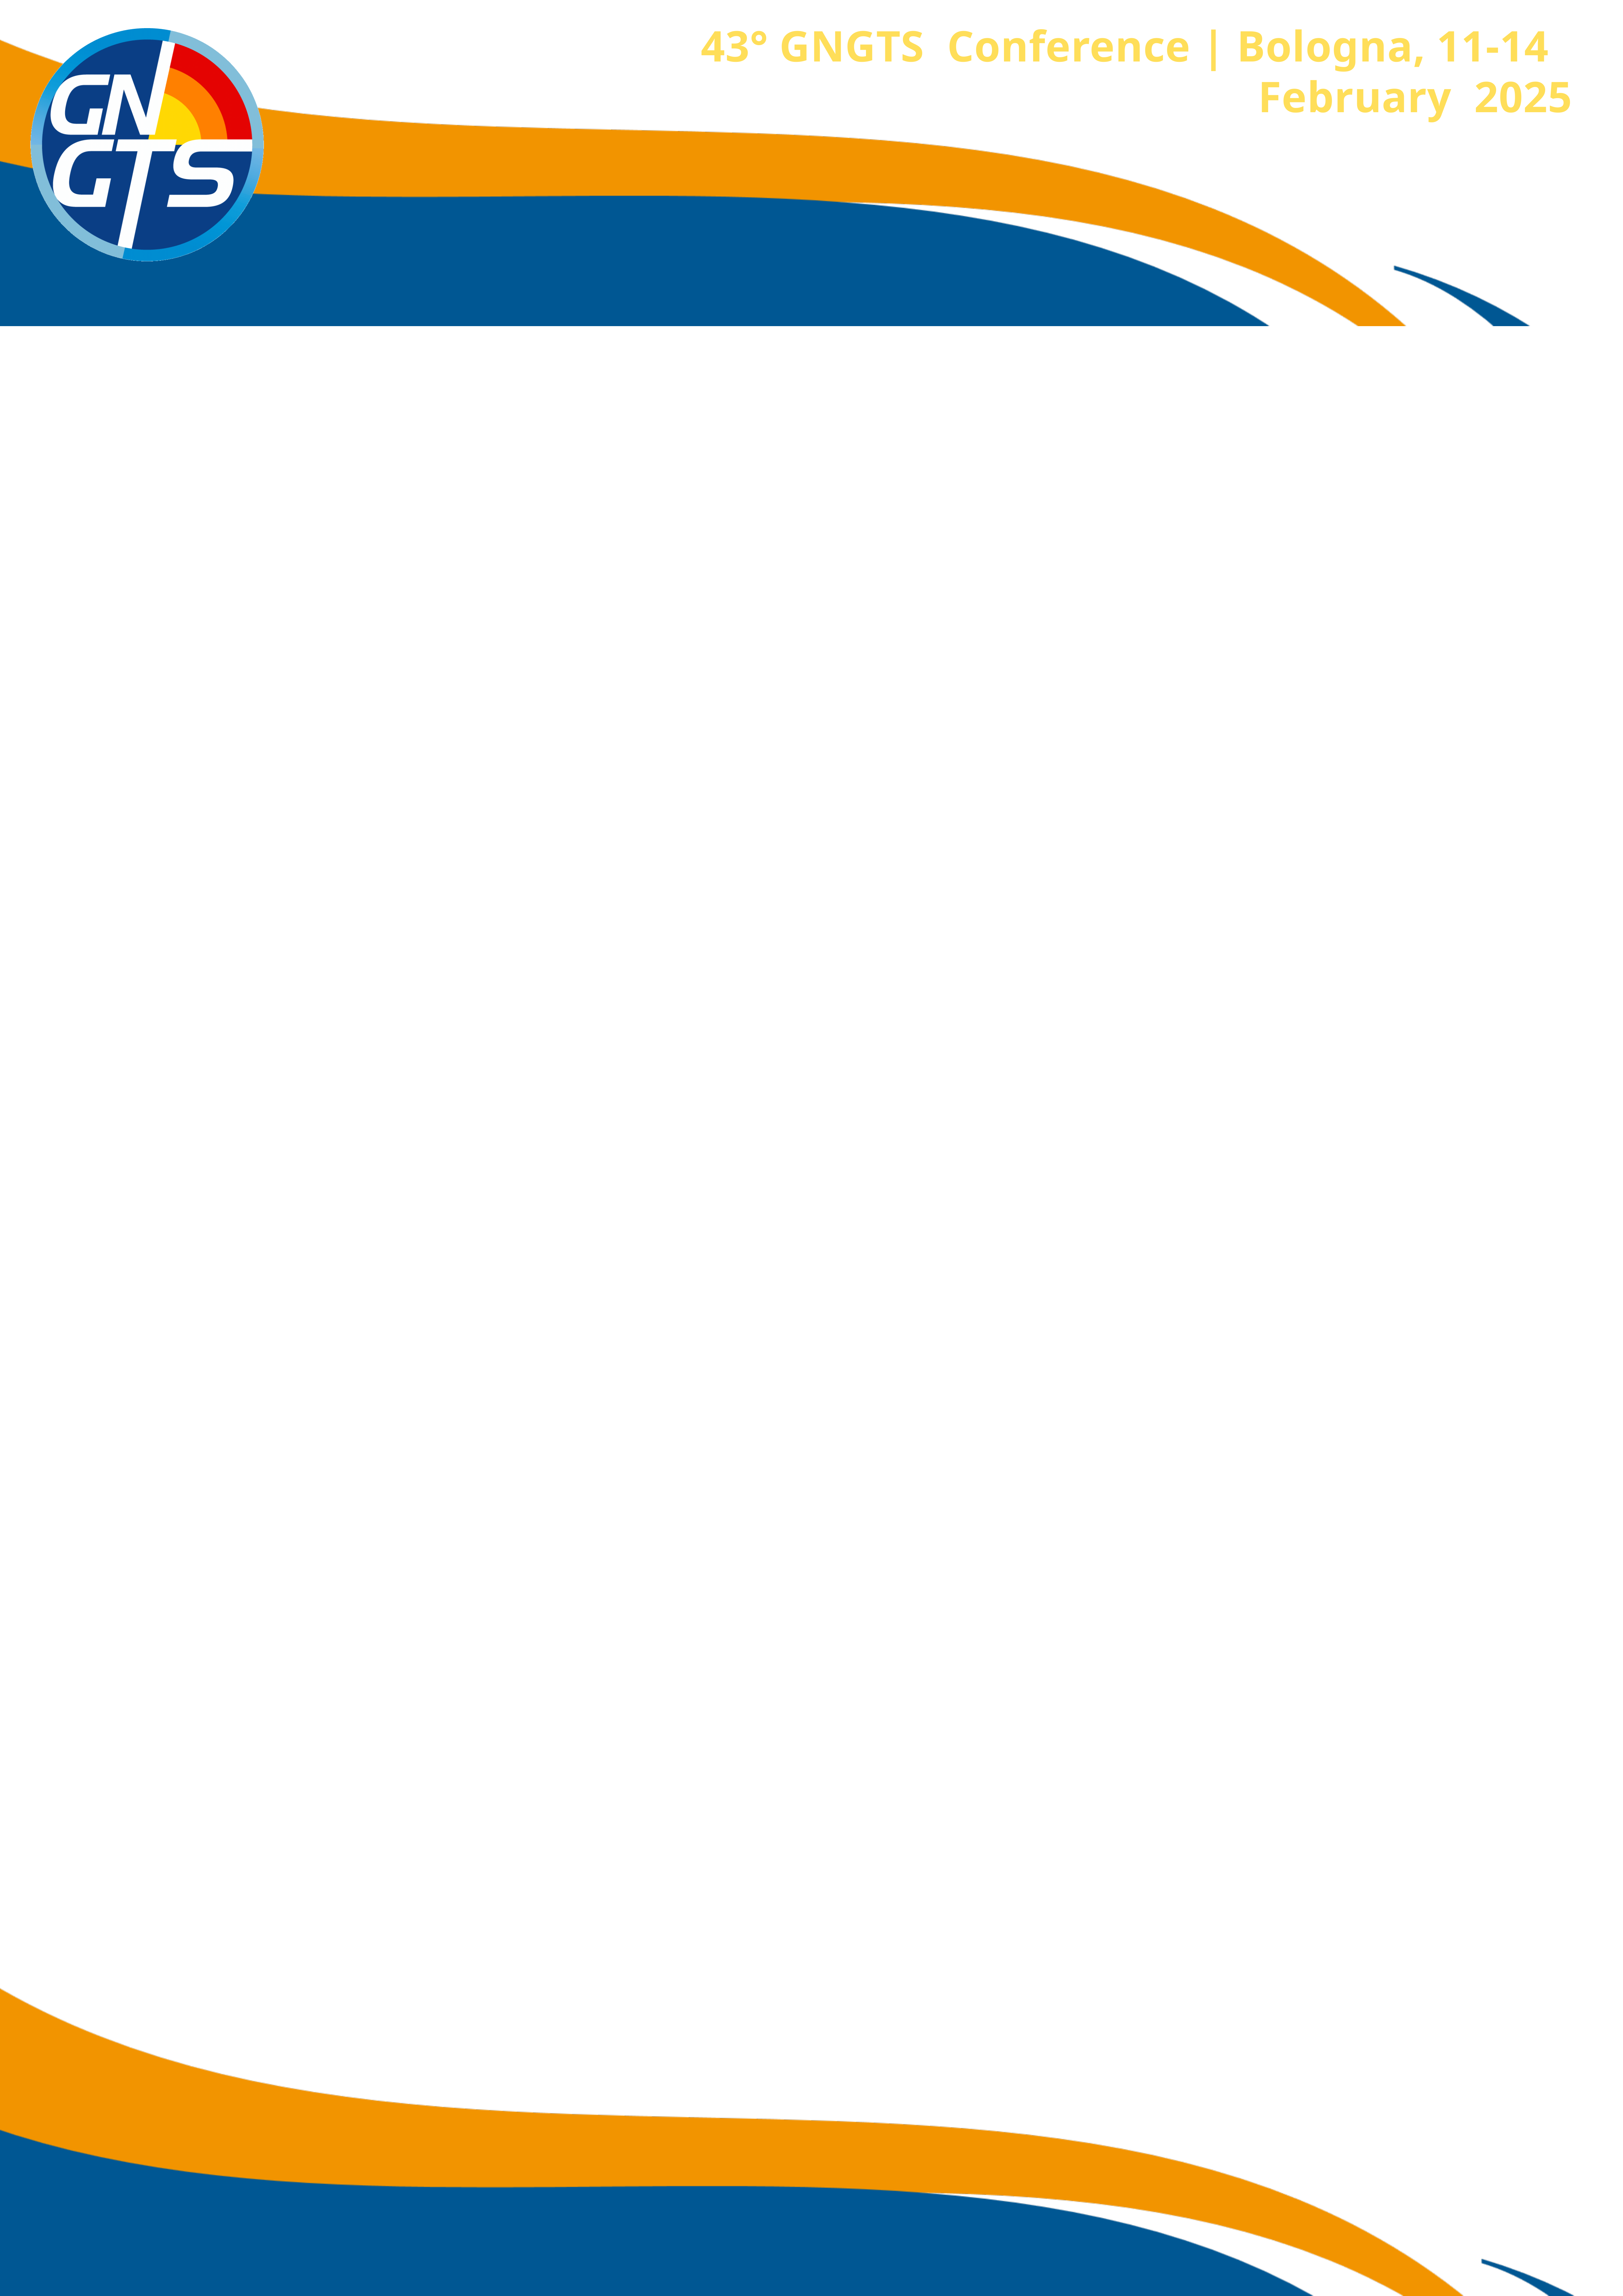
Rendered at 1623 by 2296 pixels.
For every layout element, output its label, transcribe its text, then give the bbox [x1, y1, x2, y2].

picture [30, 28, 264, 261]
text_box [0, 0, 1623, 326]
text_box [0, 1982, 1623, 2296]
text_box 43° GNGTS Conference | Bologna, 11-14 February 2025 [328, 19, 1573, 121]
